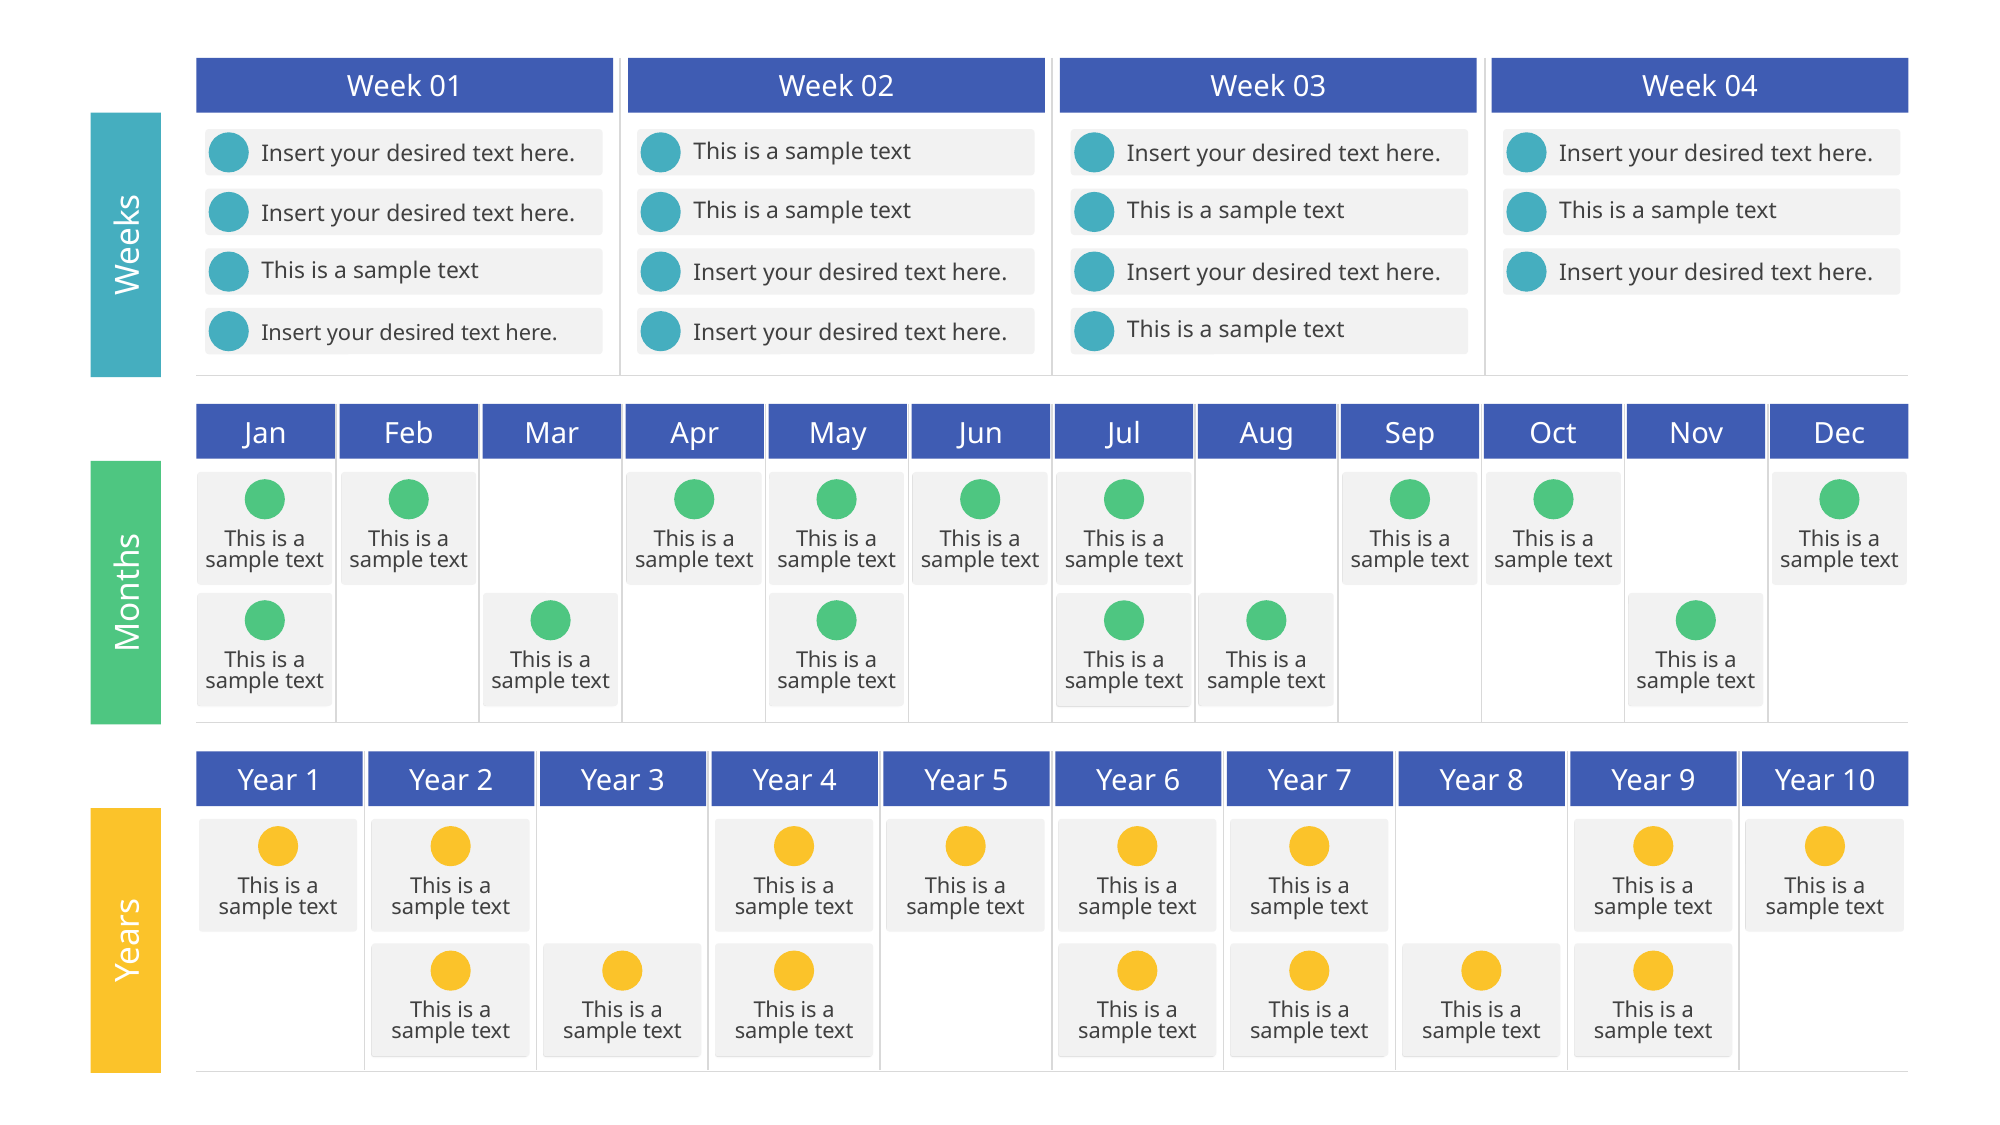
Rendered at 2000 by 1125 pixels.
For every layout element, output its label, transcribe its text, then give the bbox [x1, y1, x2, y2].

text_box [204, 307, 603, 355]
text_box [636, 248, 1035, 295]
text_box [1070, 128, 1469, 176]
text_box Weeks [98, 179, 153, 311]
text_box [1402, 943, 1561, 1057]
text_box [204, 188, 603, 236]
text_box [1574, 818, 1733, 932]
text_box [1230, 818, 1389, 932]
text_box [768, 471, 905, 585]
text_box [197, 471, 333, 585]
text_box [198, 818, 358, 932]
text_box Week 03 [1058, 56, 1479, 115]
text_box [636, 307, 1035, 355]
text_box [714, 818, 874, 932]
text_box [371, 818, 530, 932]
text_box [88, 806, 163, 1075]
text_box Week 04 [1490, 56, 1910, 115]
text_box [482, 592, 619, 707]
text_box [1485, 471, 1622, 585]
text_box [1070, 307, 1469, 355]
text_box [1058, 943, 1217, 1057]
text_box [1056, 471, 1192, 585]
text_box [1502, 128, 1901, 176]
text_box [371, 943, 530, 1057]
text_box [1628, 592, 1764, 707]
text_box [1342, 471, 1478, 585]
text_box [1070, 248, 1469, 295]
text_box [714, 943, 874, 1057]
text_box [1502, 248, 1901, 295]
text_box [912, 471, 1048, 585]
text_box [1574, 943, 1733, 1057]
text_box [1056, 592, 1192, 707]
text_box Week 01 [194, 56, 615, 115]
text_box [204, 248, 603, 295]
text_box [1230, 943, 1389, 1057]
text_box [543, 943, 702, 1057]
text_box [1771, 471, 1907, 585]
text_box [196, 375, 1909, 1072]
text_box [636, 128, 1035, 176]
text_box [1502, 188, 1901, 236]
text_box Months [98, 518, 153, 668]
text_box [1745, 818, 1905, 932]
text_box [886, 818, 1045, 932]
text_box Week 02 [626, 56, 1047, 115]
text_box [636, 188, 1035, 236]
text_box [626, 471, 762, 585]
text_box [204, 128, 603, 176]
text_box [1198, 592, 1334, 707]
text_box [768, 592, 905, 707]
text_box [1070, 188, 1469, 236]
text_box [88, 459, 163, 727]
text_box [341, 471, 477, 585]
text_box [1058, 818, 1217, 932]
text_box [197, 592, 333, 707]
text_box Years [98, 883, 153, 998]
text_box [88, 111, 163, 379]
